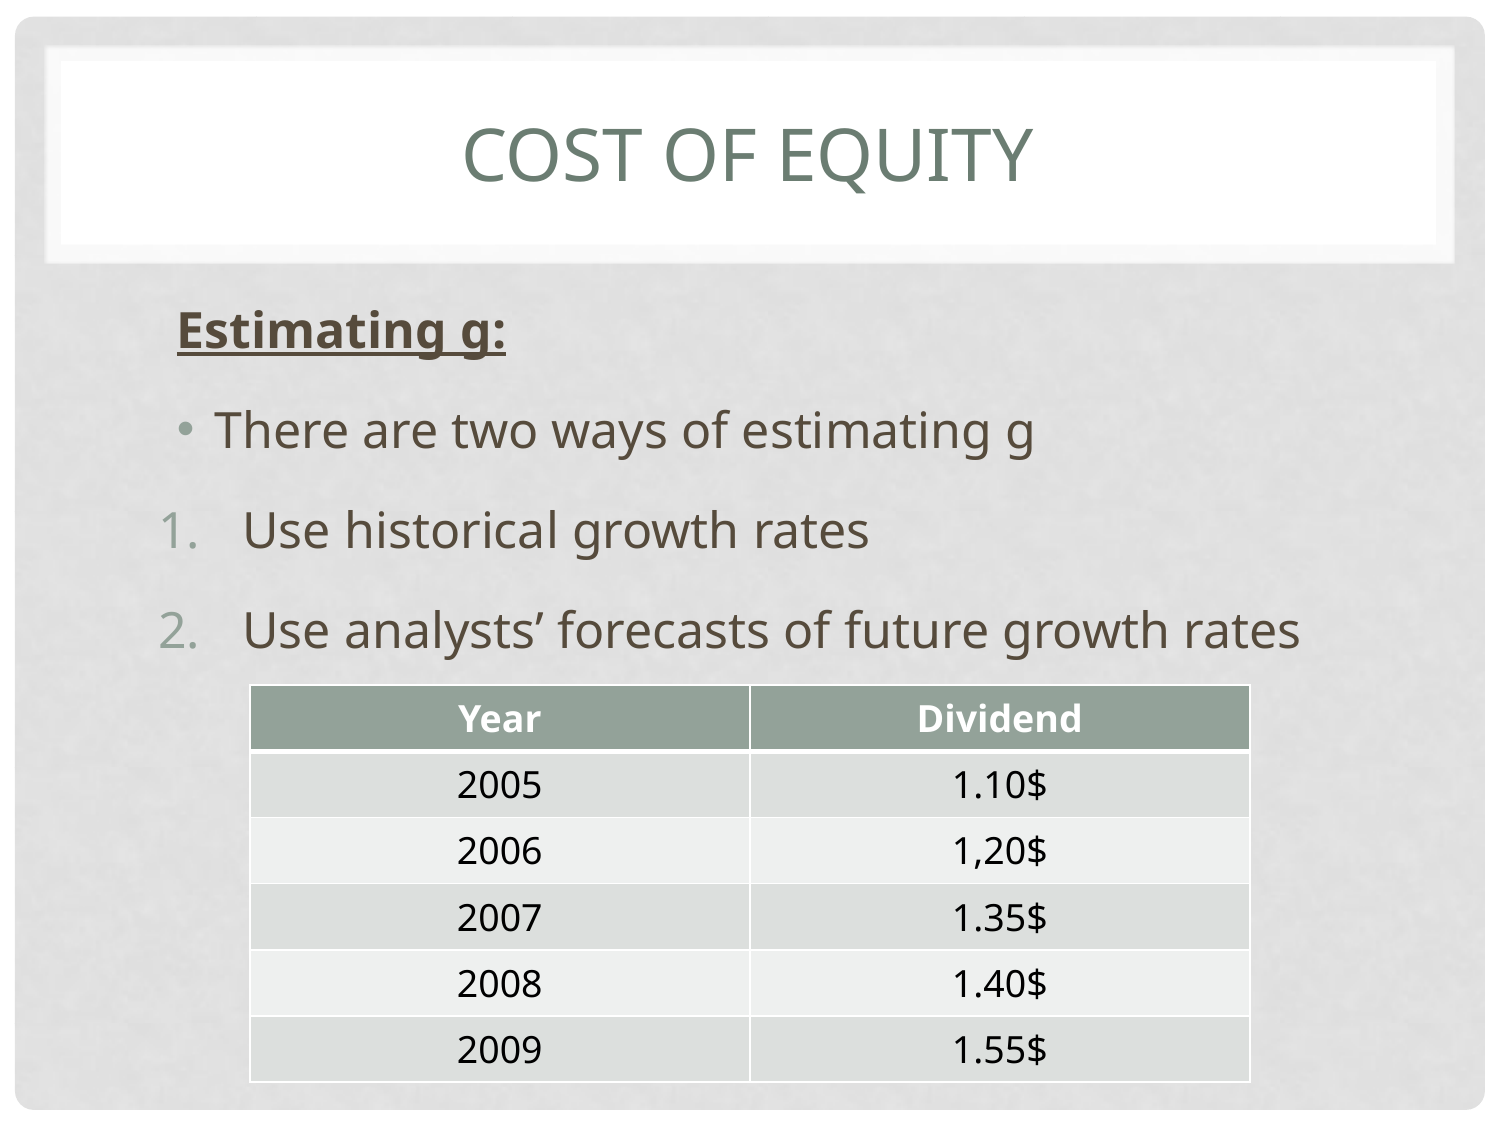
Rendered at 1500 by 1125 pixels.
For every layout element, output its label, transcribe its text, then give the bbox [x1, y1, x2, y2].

table_cell 1.40$ [751, 951, 1249, 1015]
table_cell 1.35$ [751, 884, 1249, 949]
table_cell 2009 [251, 1017, 749, 1081]
table_cell 1.55$ [751, 1017, 1249, 1081]
table_header Year [251, 686, 749, 749]
title Cost of equity [69, 66, 1425, 238]
table_cell 2005 [251, 754, 749, 817]
table_cell 1.10$ [751, 754, 1249, 817]
table_cell 2008 [251, 951, 749, 1015]
table_cell 1,20$ [751, 818, 1249, 883]
list Estimating g: There are two ways of estimating g Use historical growth rates Use analysts’ forecasts of future growth rates [143, 261, 1359, 1005]
table_cell 2006 [251, 818, 749, 883]
table_cell 2007 [251, 884, 749, 949]
table_header Dividend [751, 686, 1249, 749]
